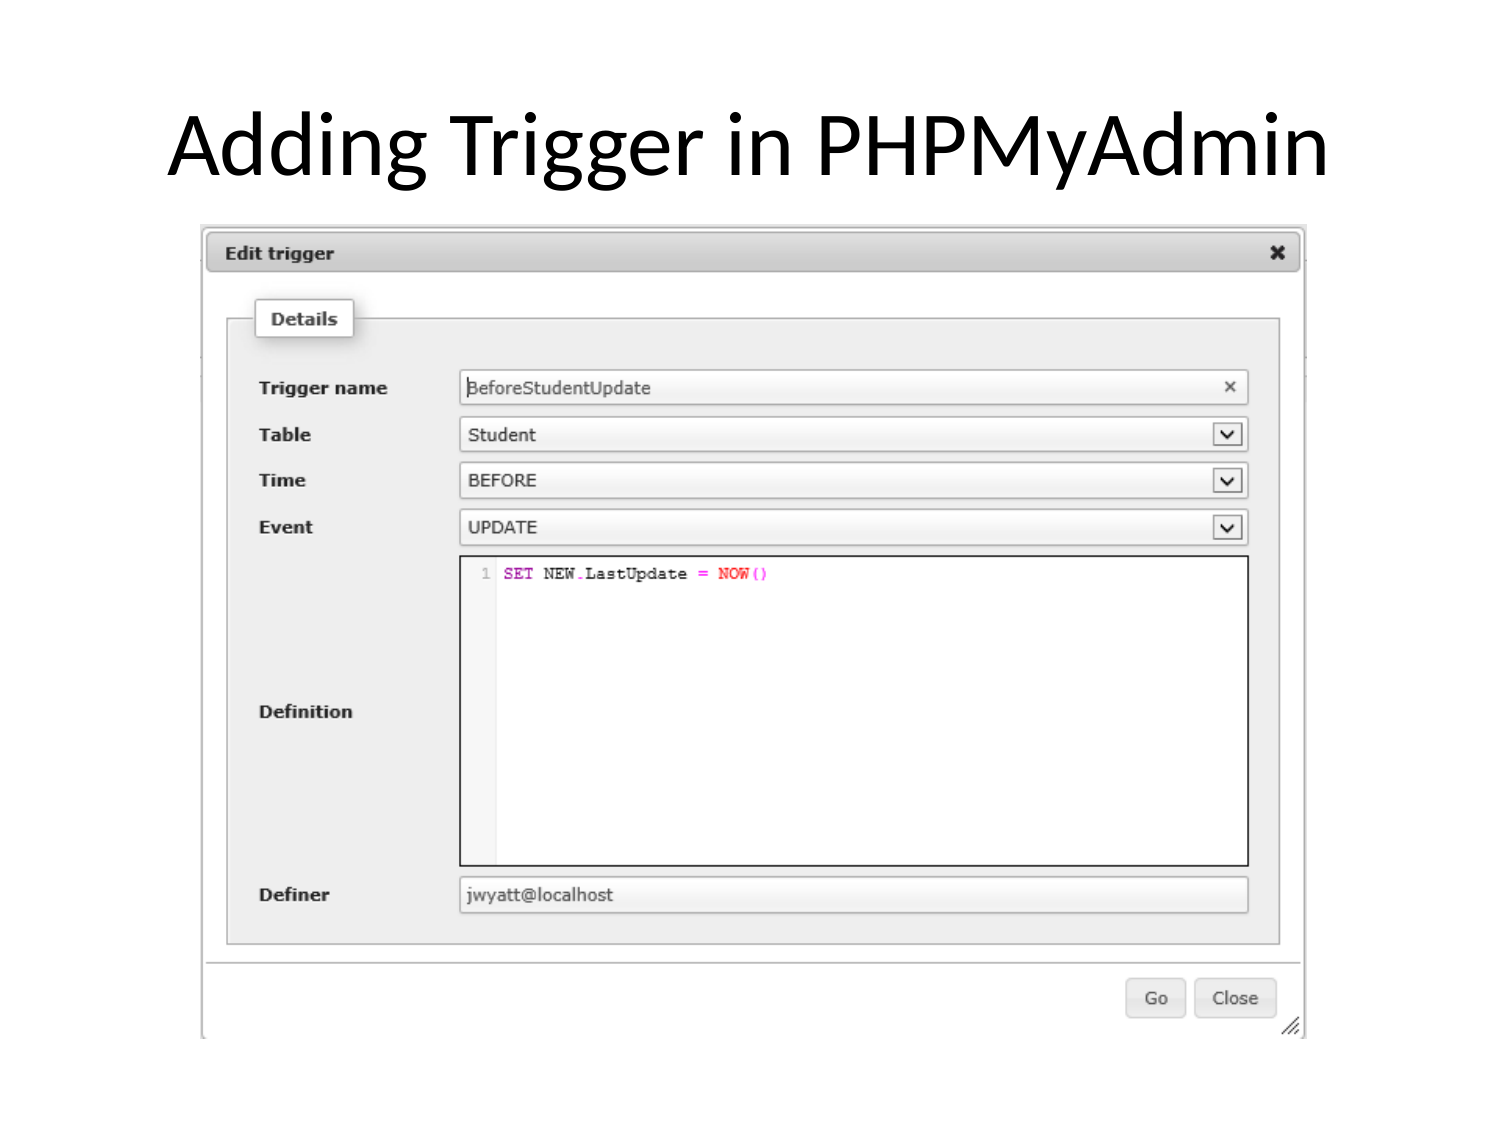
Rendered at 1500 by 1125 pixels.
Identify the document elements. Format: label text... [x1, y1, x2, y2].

picture [199, 224, 1307, 1040]
title Adding Trigger in PHPMyAdmin [75, 45, 1425, 233]
